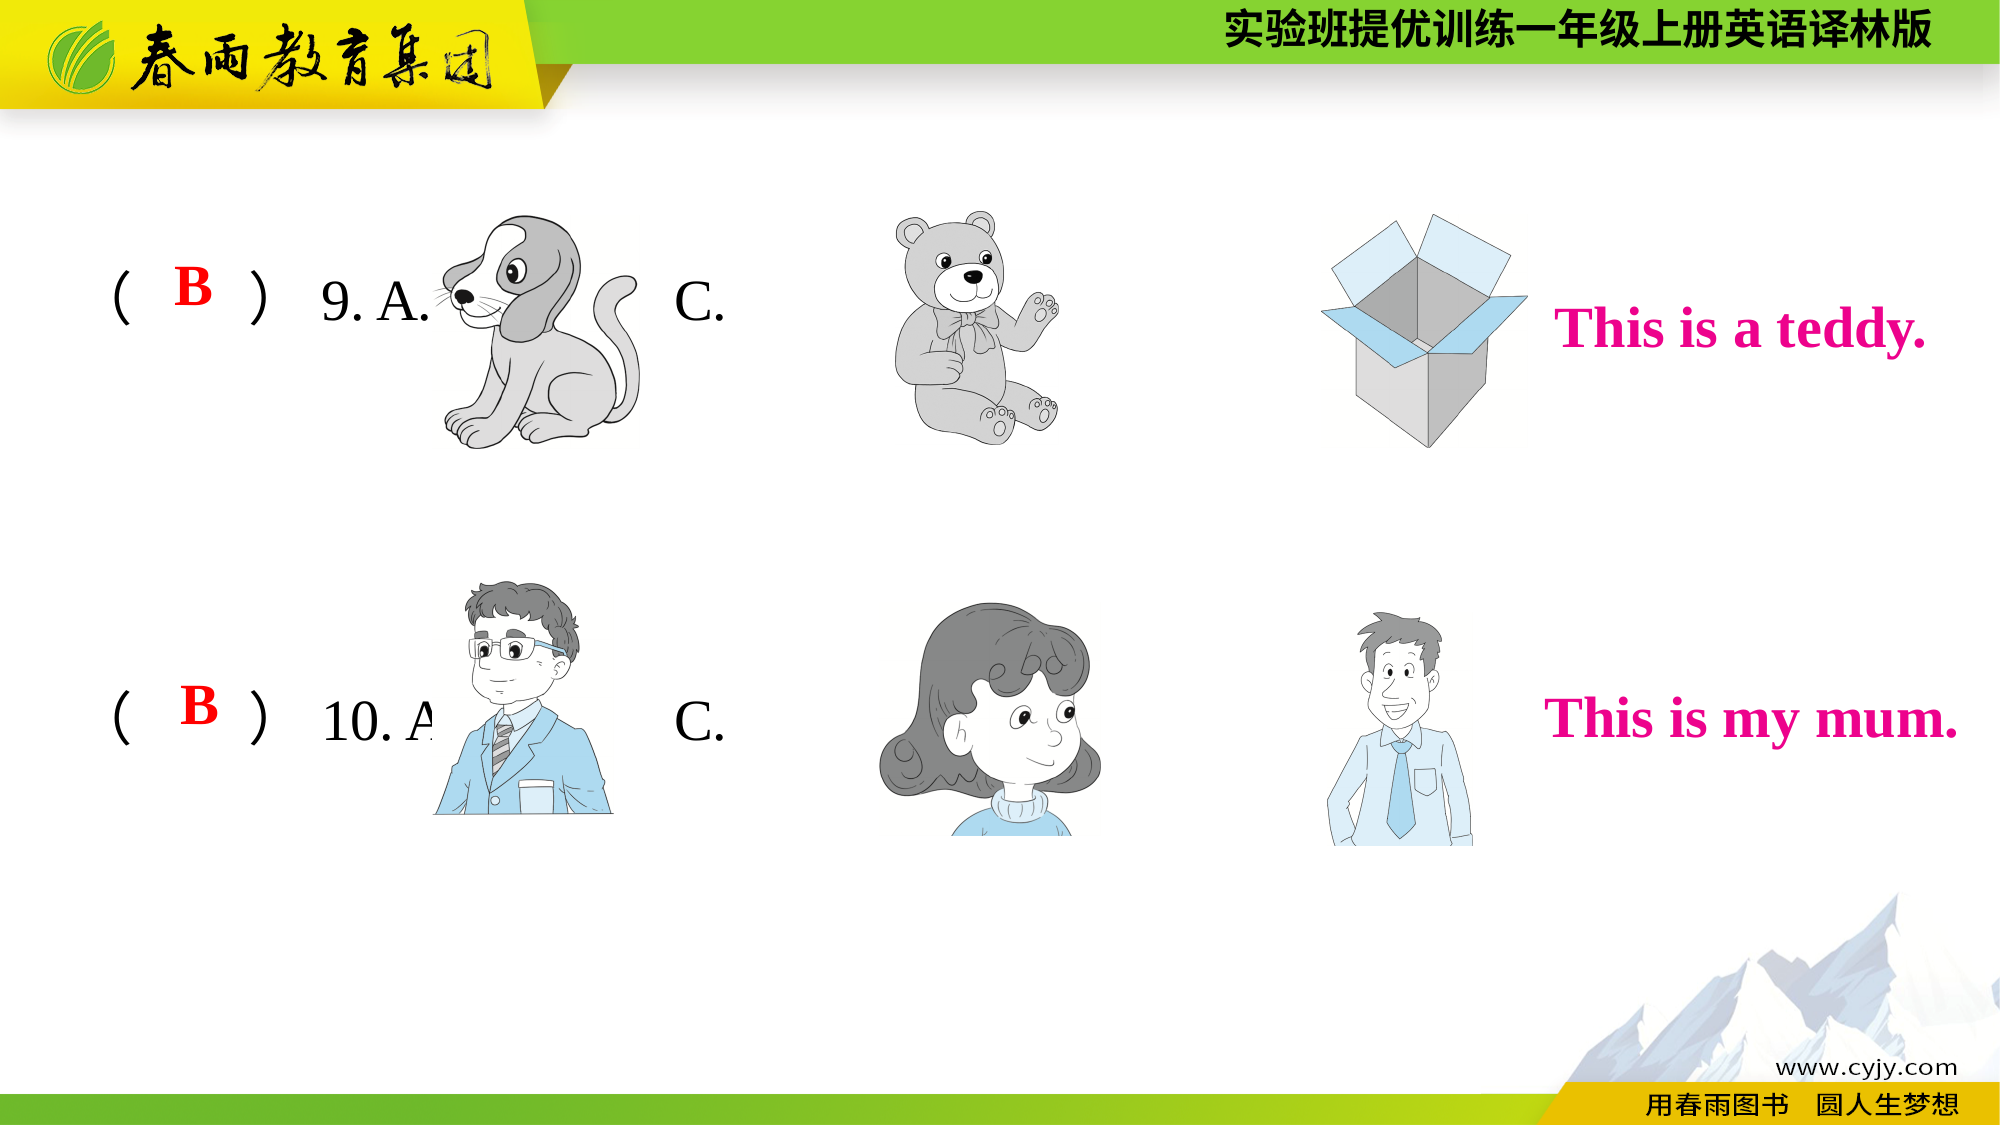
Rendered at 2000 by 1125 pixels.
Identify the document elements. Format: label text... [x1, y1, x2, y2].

text_box This is my mum. [1529, 672, 1974, 757]
text_box B [159, 239, 229, 325]
text_box This is a teddy. [1540, 282, 1943, 367]
text_box B [165, 658, 235, 744]
list （ ）9. A. B. C. （ ）10. A. B. C. [59, 220, 1944, 752]
picture [0, 0, 2000, 1125]
